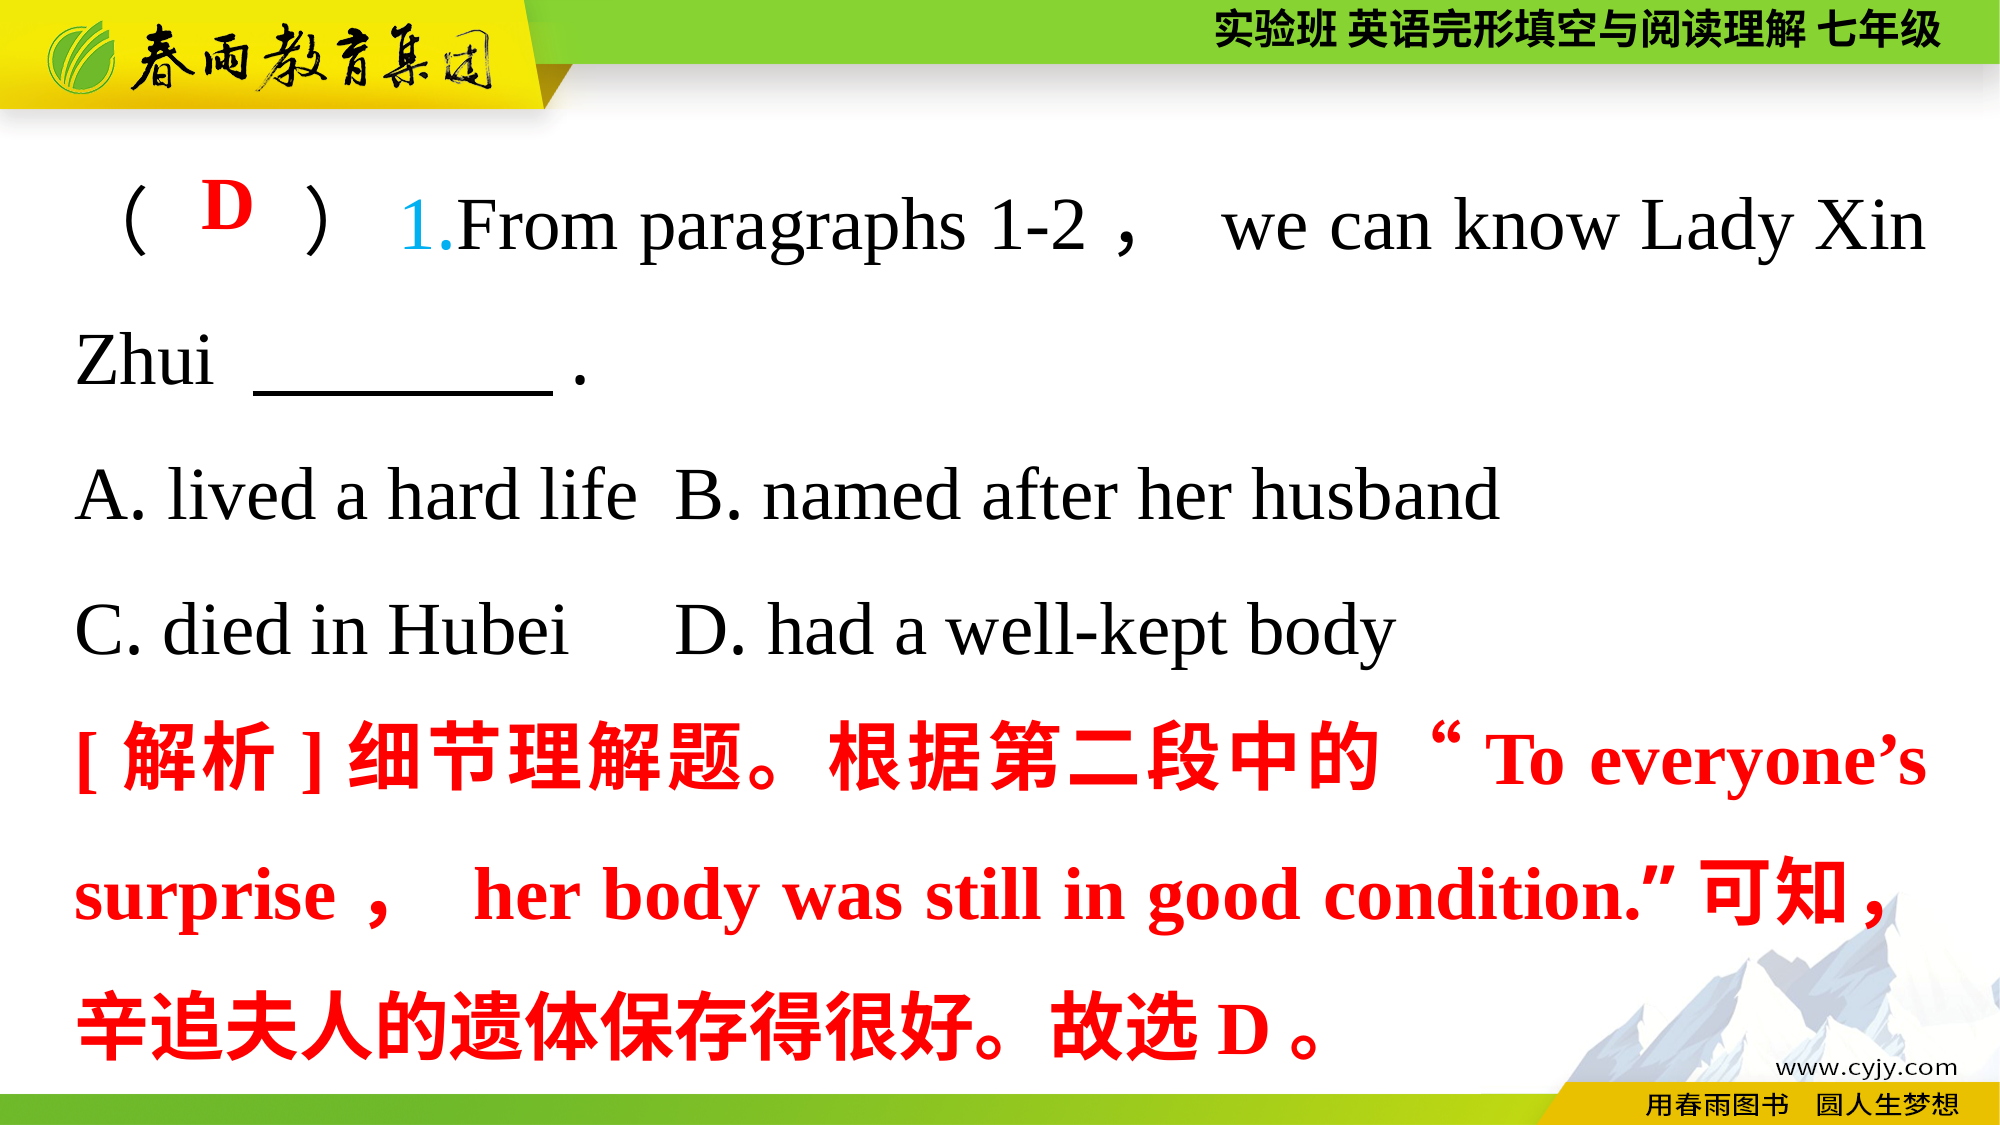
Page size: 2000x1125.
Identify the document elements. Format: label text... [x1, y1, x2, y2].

text_box [解析]细节理解题。根据第二段中的“To everyone’s surprise， her body was still in good condition.”可知，辛追夫人的遗体保存得很好。故选D。 [59, 656, 1944, 1077]
text_box D [186, 146, 271, 252]
list （ ）1.From paragraphs 1-2， we can know Lady Xin Zhui . A. lived a hard life B. named after her husband C. died in Hubei D. had a well-kept body [59, 122, 1944, 656]
picture [0, 0, 2000, 1125]
